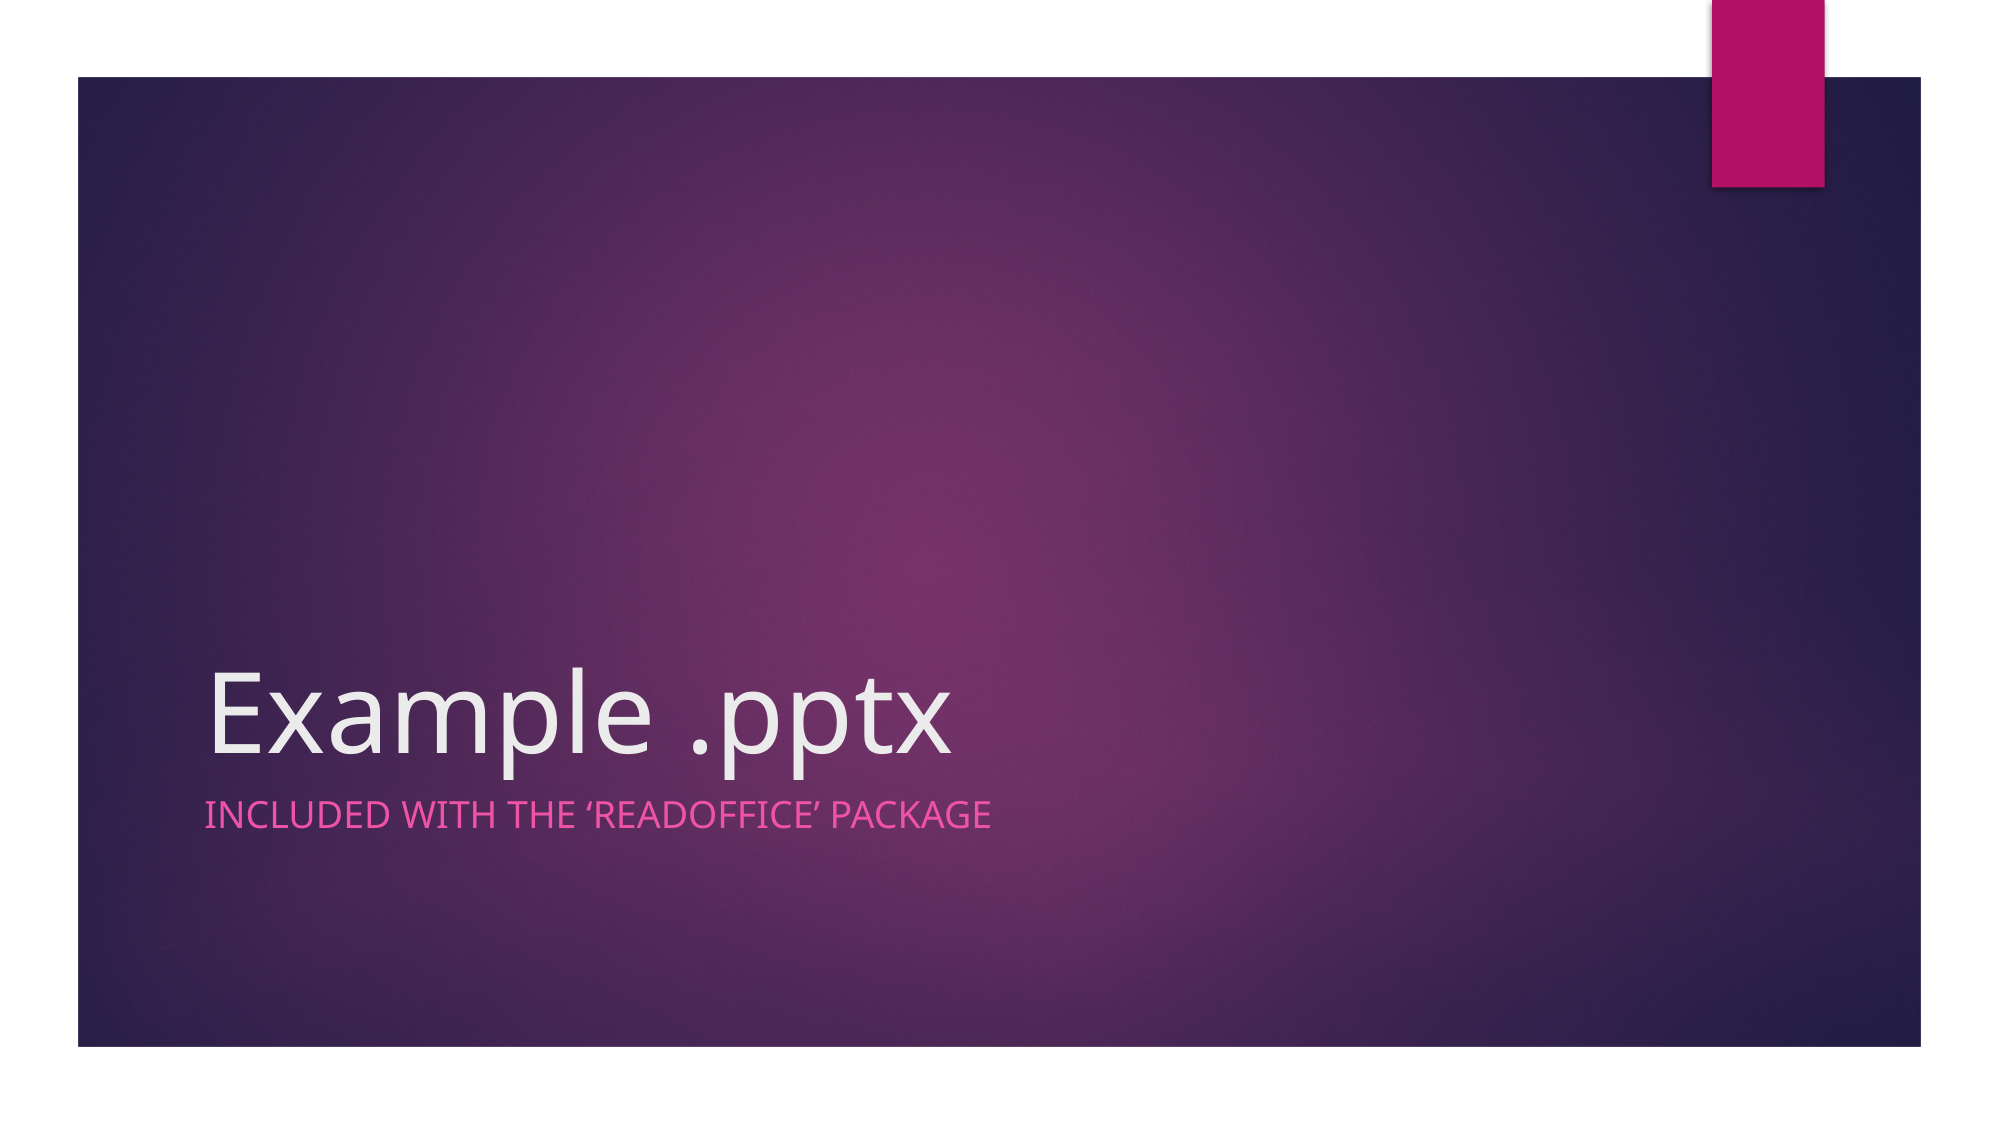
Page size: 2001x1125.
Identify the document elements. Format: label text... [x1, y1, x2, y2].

subtitle Included with the ‘readoffice’ package [189, 783, 1638, 925]
title Example .pptx [189, 344, 1638, 783]
